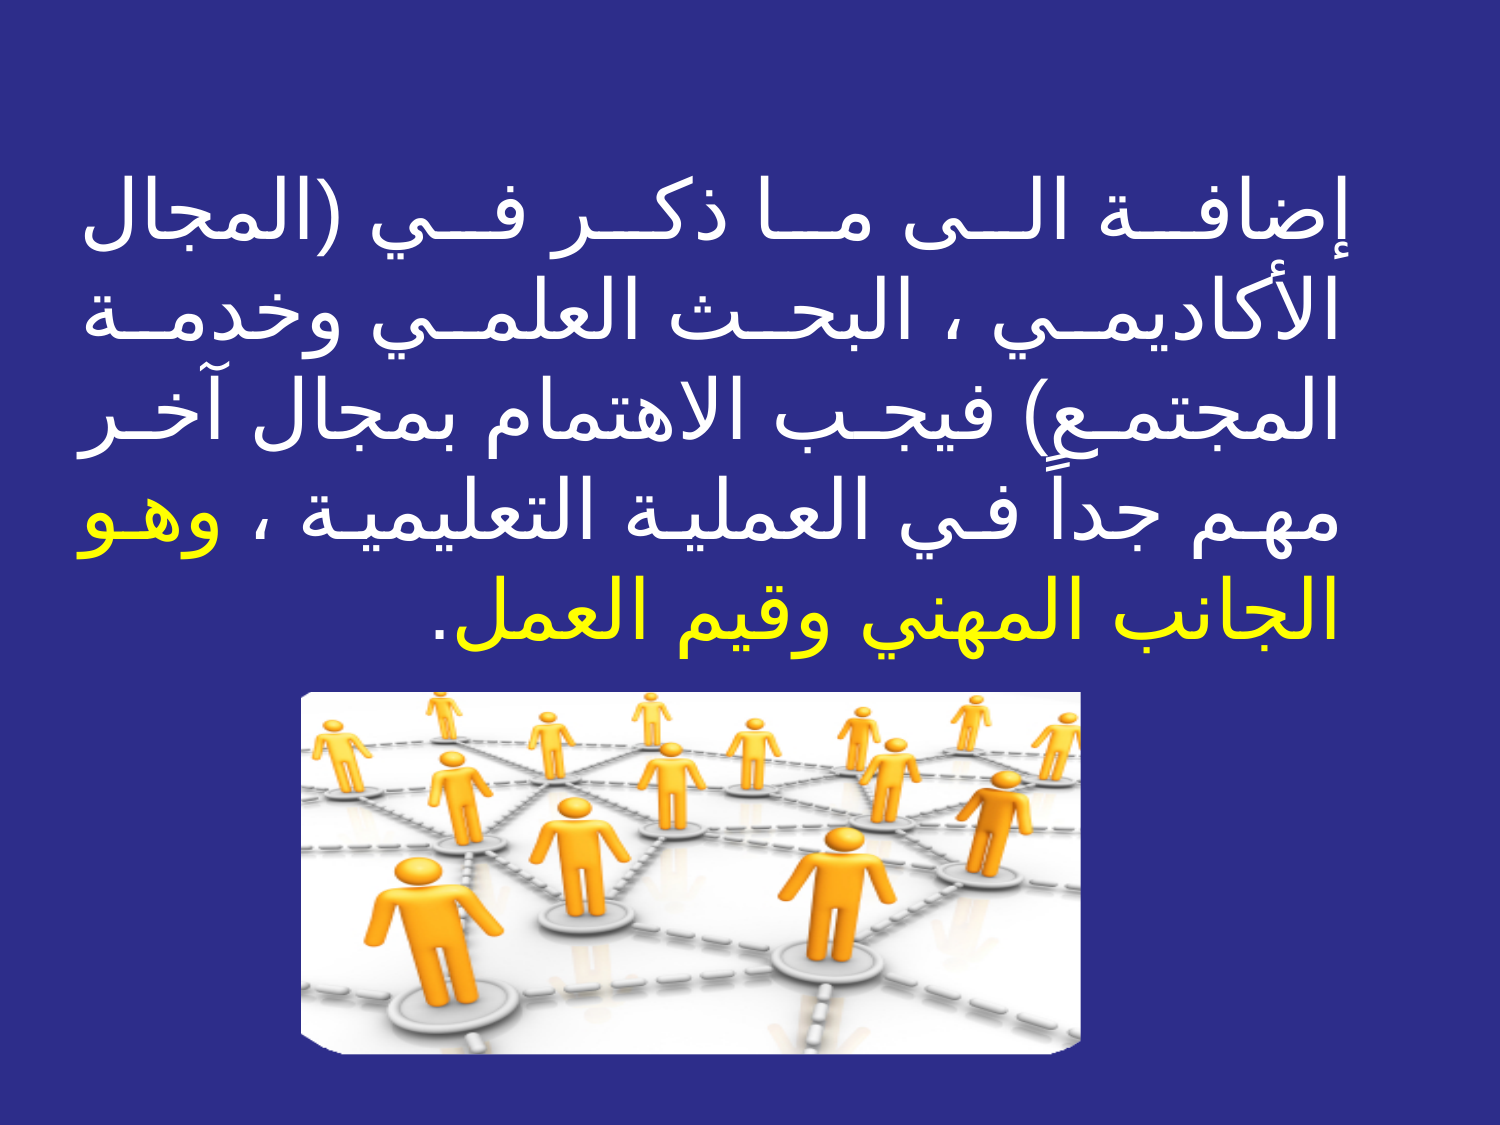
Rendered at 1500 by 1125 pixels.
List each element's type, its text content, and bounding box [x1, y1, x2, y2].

list إضافة الى ما ذكر في (المجال الأكاديمي ، البحث العلمي وخدمة المجتمع) فيجب الاهتمام بمجال آخر مهم جداً في العملية التعليمية ، وهو الجانب المهني وقيم العمل. [64, 148, 1416, 634]
picture [300, 692, 1081, 1057]
